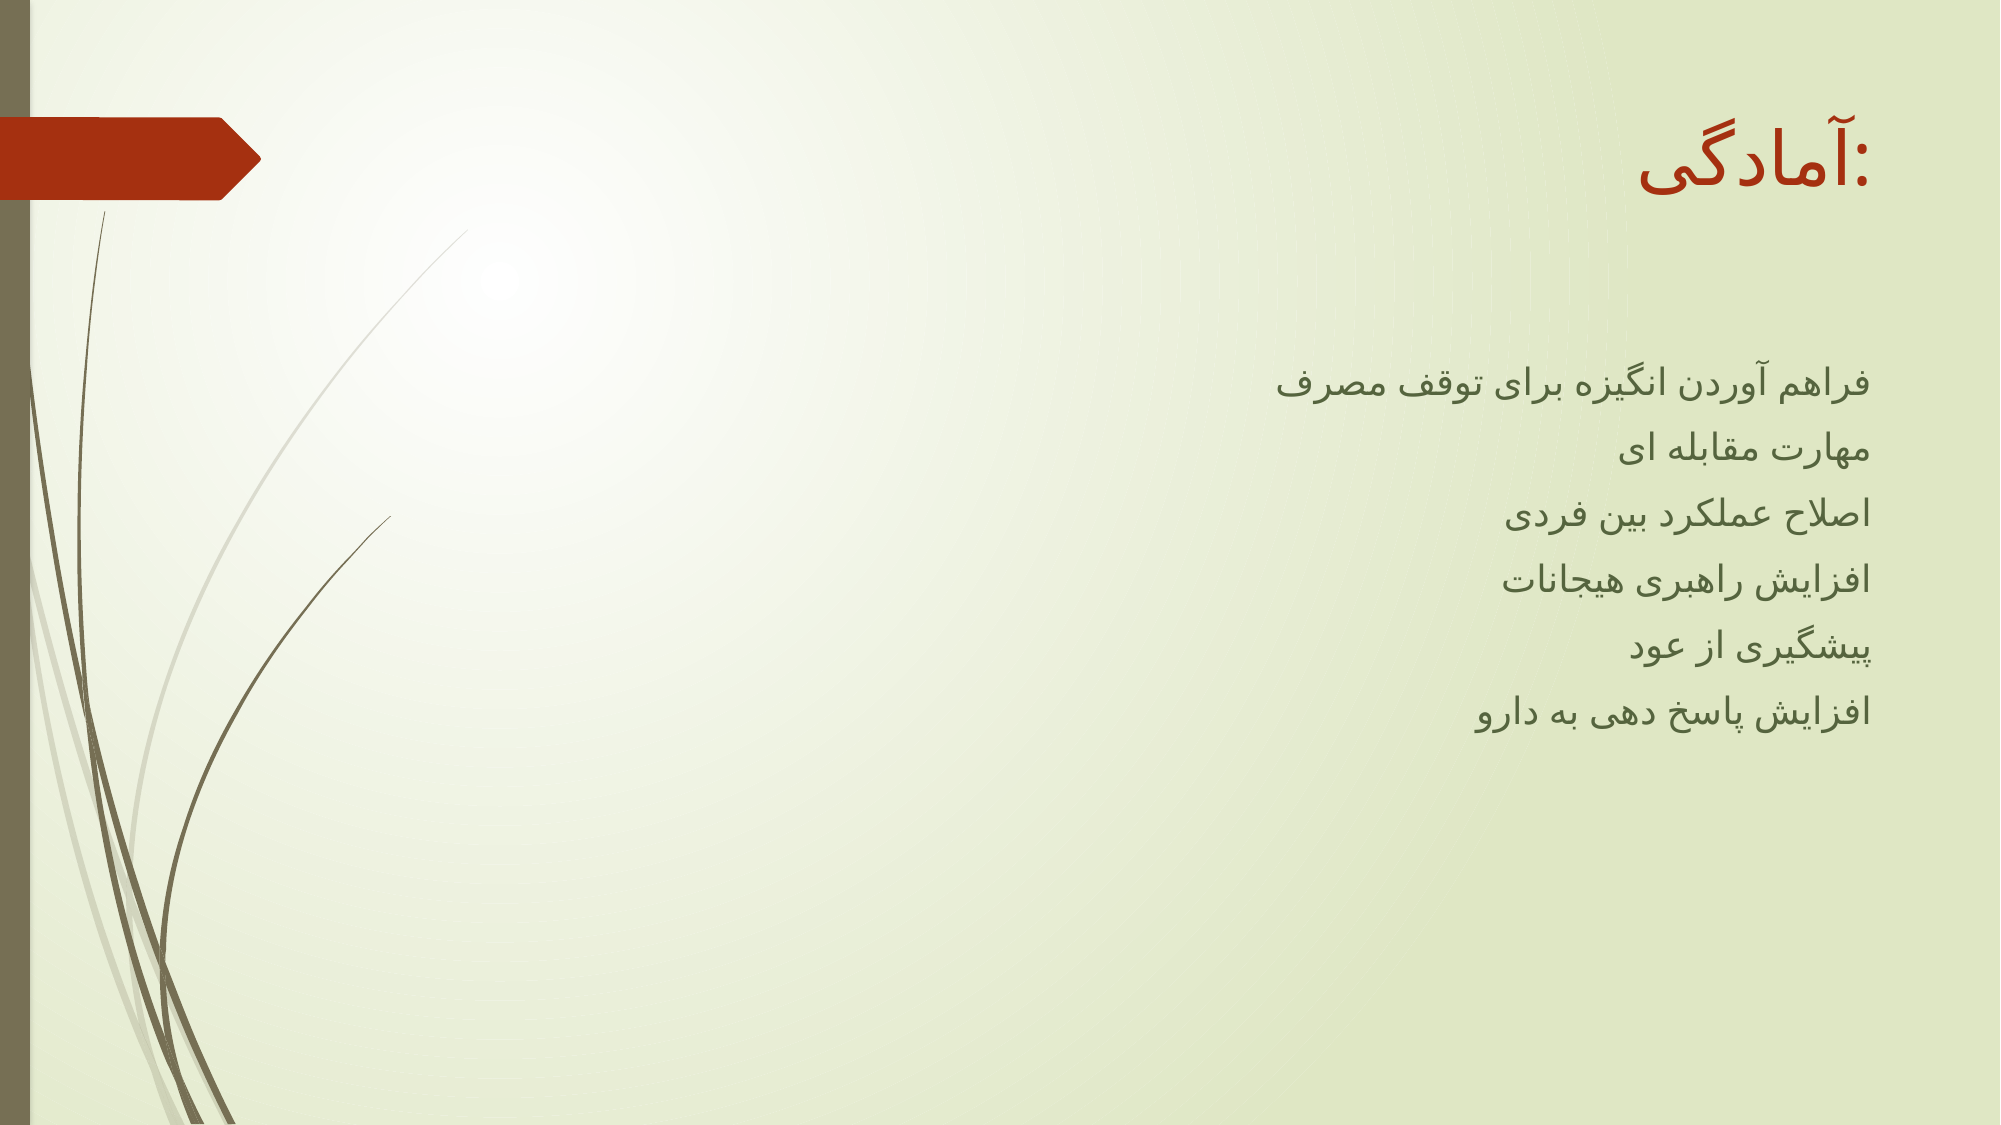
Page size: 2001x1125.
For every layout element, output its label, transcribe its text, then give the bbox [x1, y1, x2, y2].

title آمادگی: [425, 102, 1888, 313]
list فراهم آوردن انگیزه برای توقف مصرف مهارت مقابله ای اصلاح عملکرد بین فردی افزایش راهبری هیجانات پیشگیری از عود افزایش پاسخ دهی به دارو [424, 350, 1888, 970]
